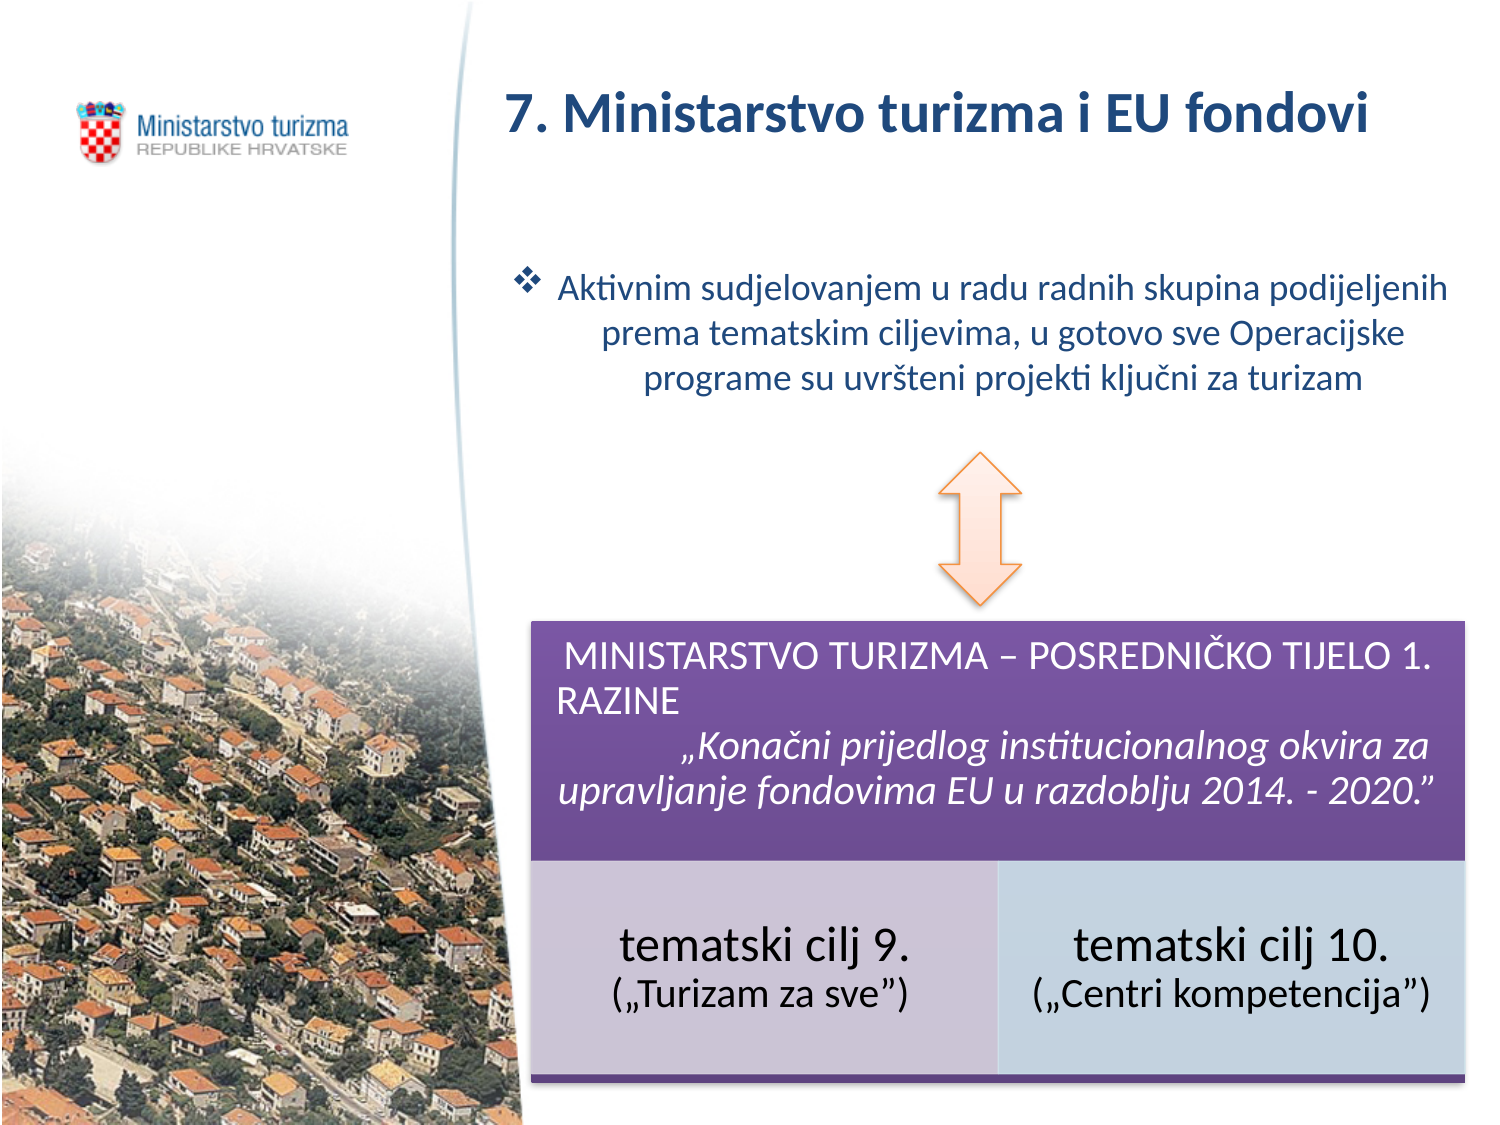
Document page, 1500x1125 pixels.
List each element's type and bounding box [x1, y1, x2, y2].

text_box [531, 621, 1466, 1084]
picture [1, 0, 1500, 1125]
